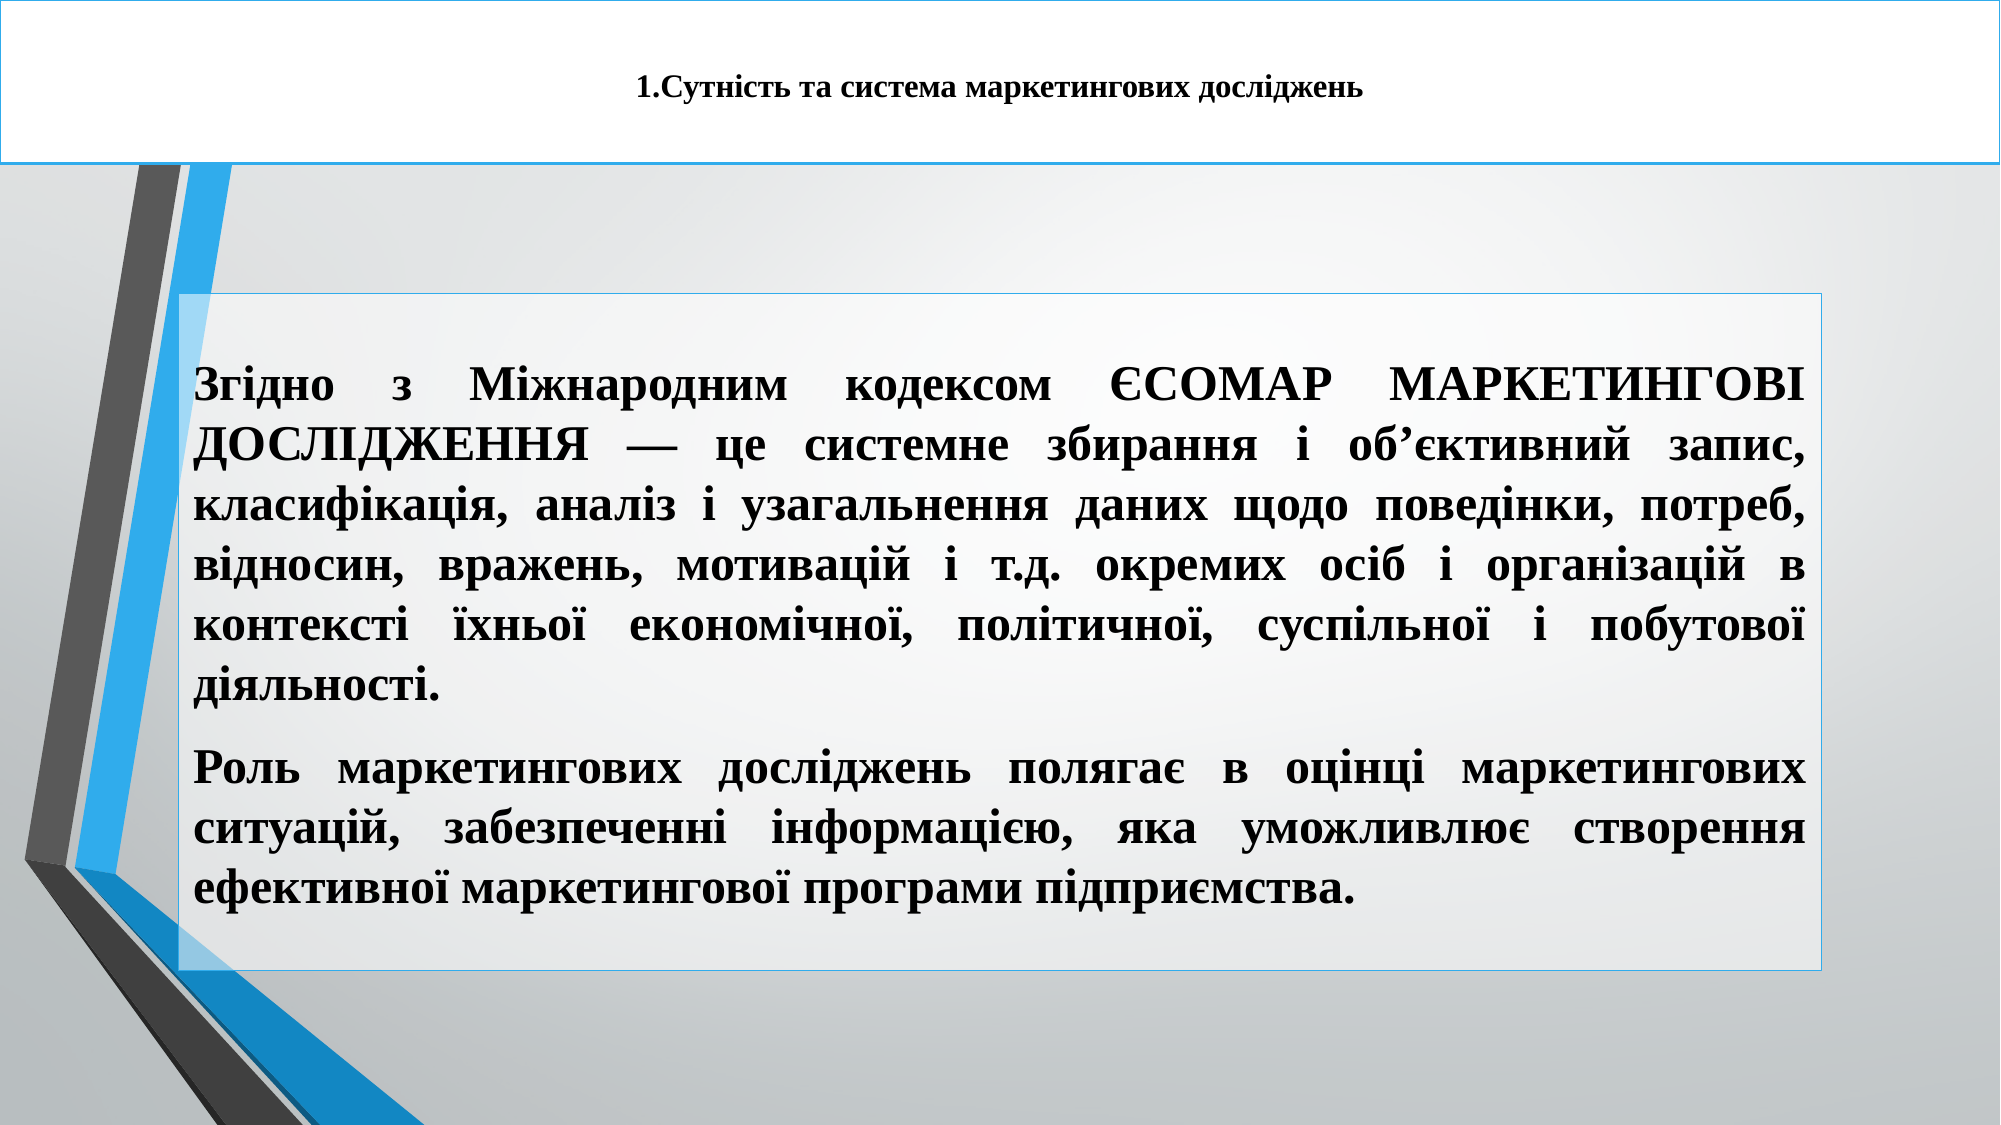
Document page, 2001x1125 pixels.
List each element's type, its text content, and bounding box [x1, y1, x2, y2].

list Згідно з Міжнародним кодексом ЄСОМАР МАРКЕТИНГОВІ ДОСЛІДЖЕННЯ — це системне збирання і об’єктивний запис, класифікація, аналіз і узагальнення даних щодо поведінки, потреб, відносин, вражень, мотивацій і т.д. окремих осіб і організацій в контексті їхньої економічної, політичної, суспільної і побутової діяльності. Роль маркетингових досліджень полягає в оцінці маркетингових ситуацій, забезпеченні інформацією, яка уможливлює створення ефективної маркетингової програми підприємства. [177, 292, 1823, 972]
title 1.Сутність та система маркетингових досліджень [0, 0, 2000, 165]
